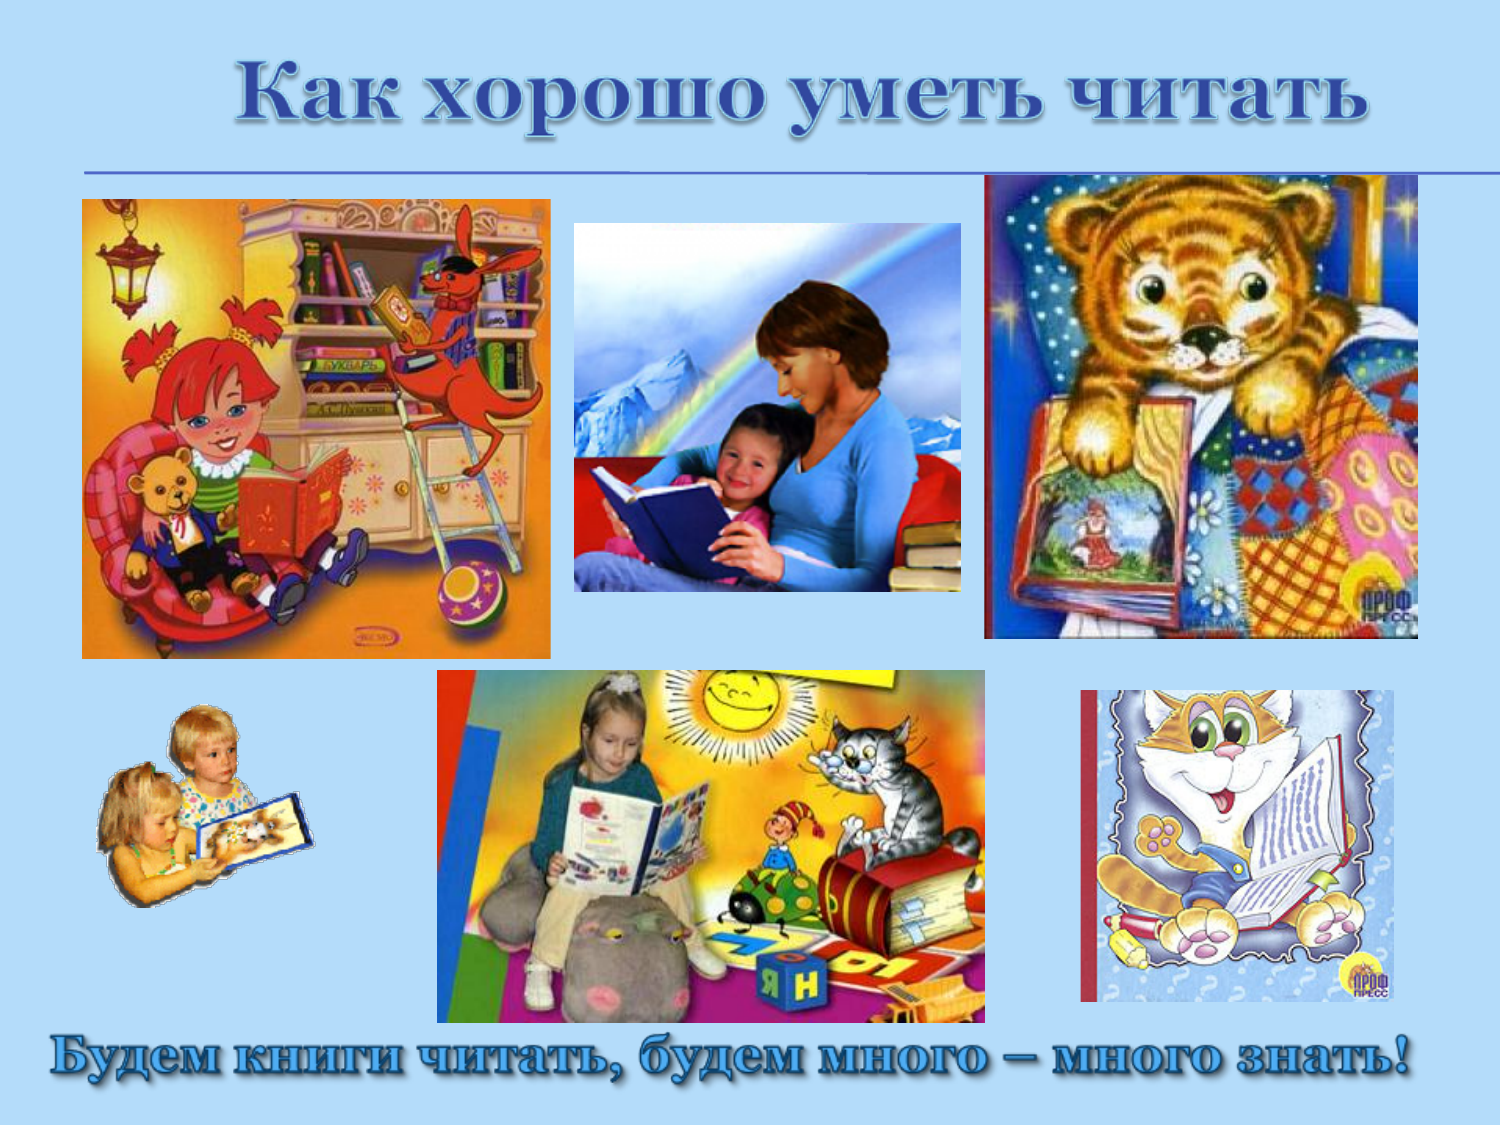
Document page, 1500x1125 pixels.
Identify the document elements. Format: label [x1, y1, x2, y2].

picture [81, 198, 552, 659]
picture [573, 222, 962, 593]
picture [95, 703, 317, 908]
title [175, 9, 1477, 159]
picture [10, 670, 1500, 1125]
picture [984, 175, 1419, 640]
